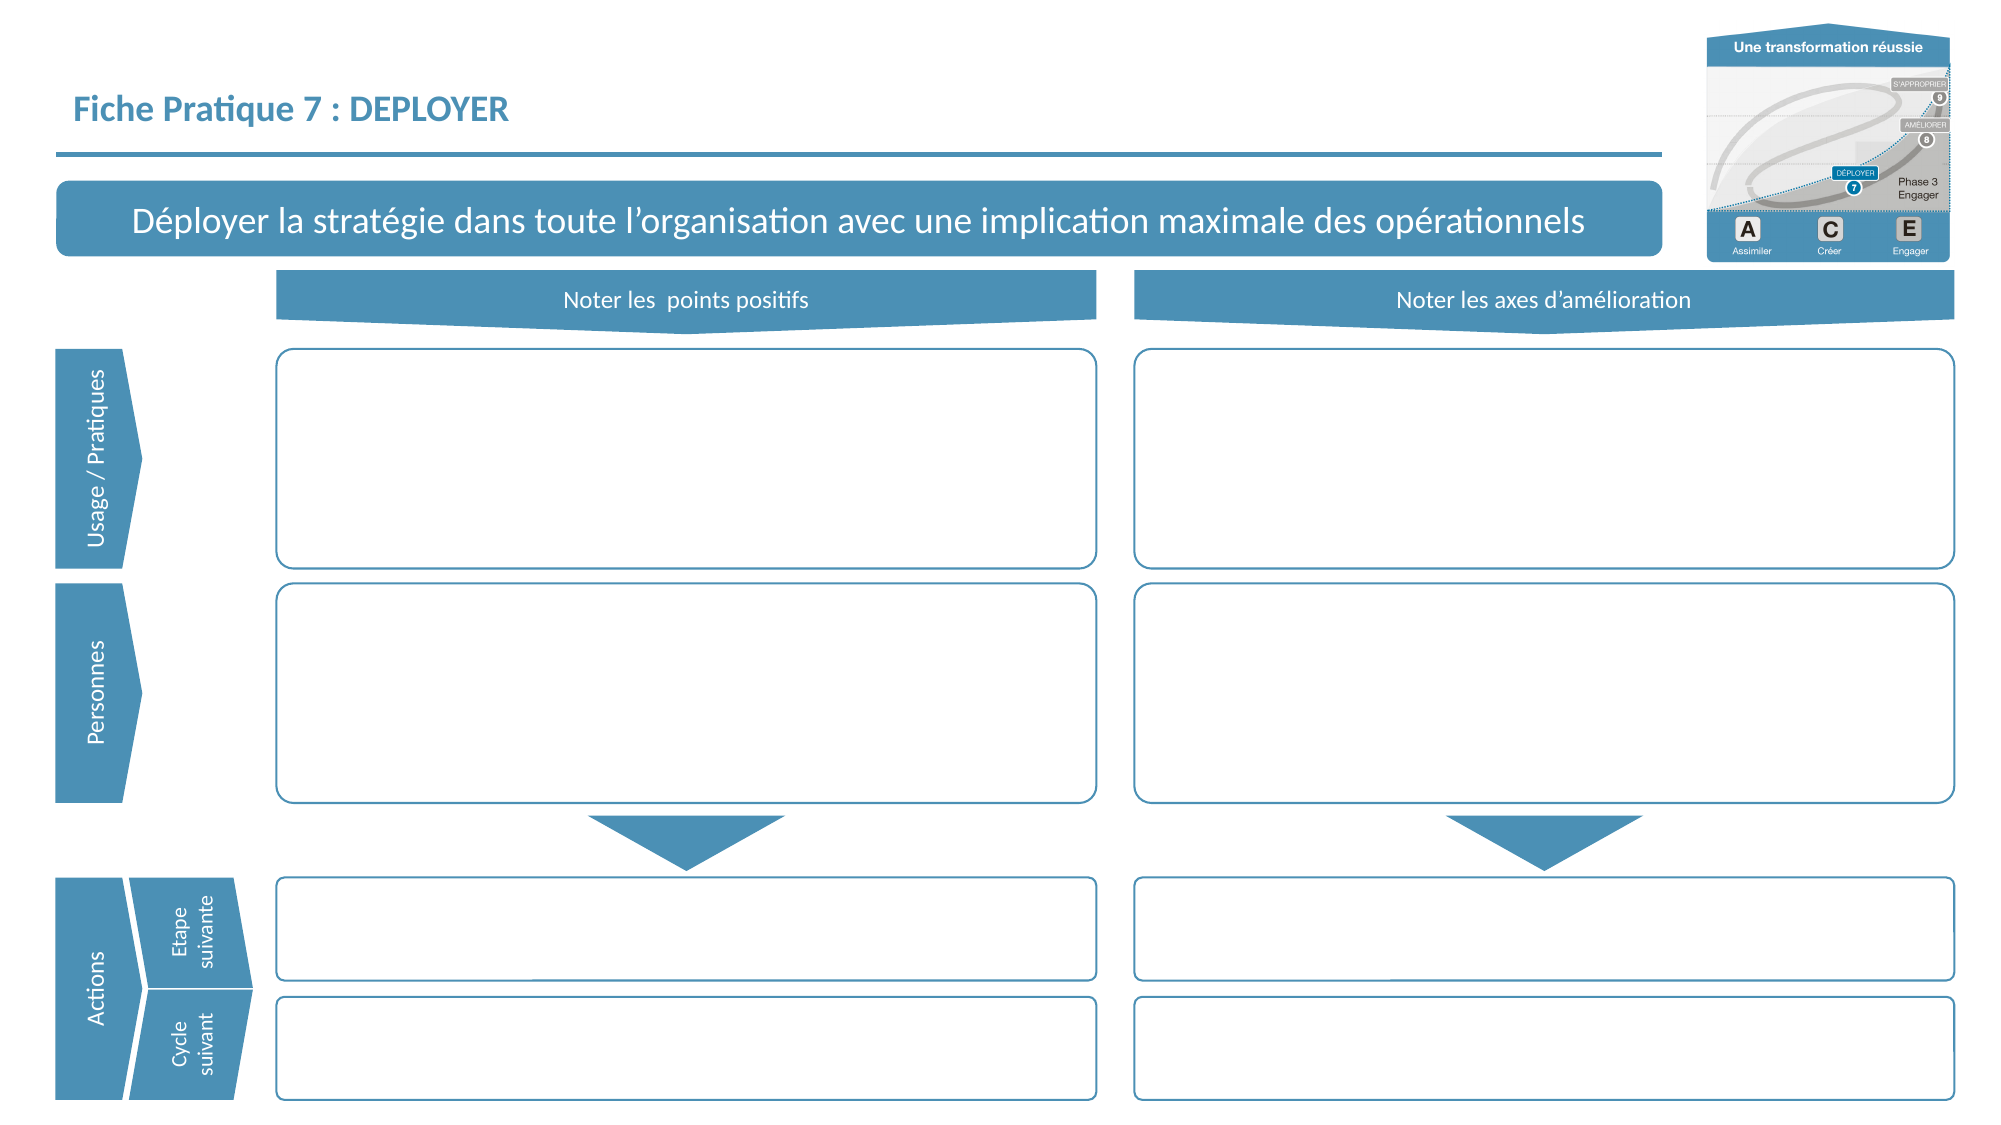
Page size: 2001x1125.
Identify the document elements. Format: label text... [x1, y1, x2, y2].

text_box Etape suivante [127, 876, 254, 988]
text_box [276, 270, 1097, 1100]
picture [1703, 20, 1955, 267]
text_box Actions [54, 876, 144, 1101]
text_box Usage / Pratiques [54, 347, 144, 570]
text_box Cycle suivant [127, 988, 255, 1101]
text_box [1134, 270, 1955, 1100]
text_box Déployer la stratégie dans toute l’organisation avec une implication maximale des opérationnels [55, 179, 1664, 258]
text_box Fiche Pratique 7 : DEPLOYER [58, 76, 525, 136]
text_box Personnes [54, 582, 144, 805]
